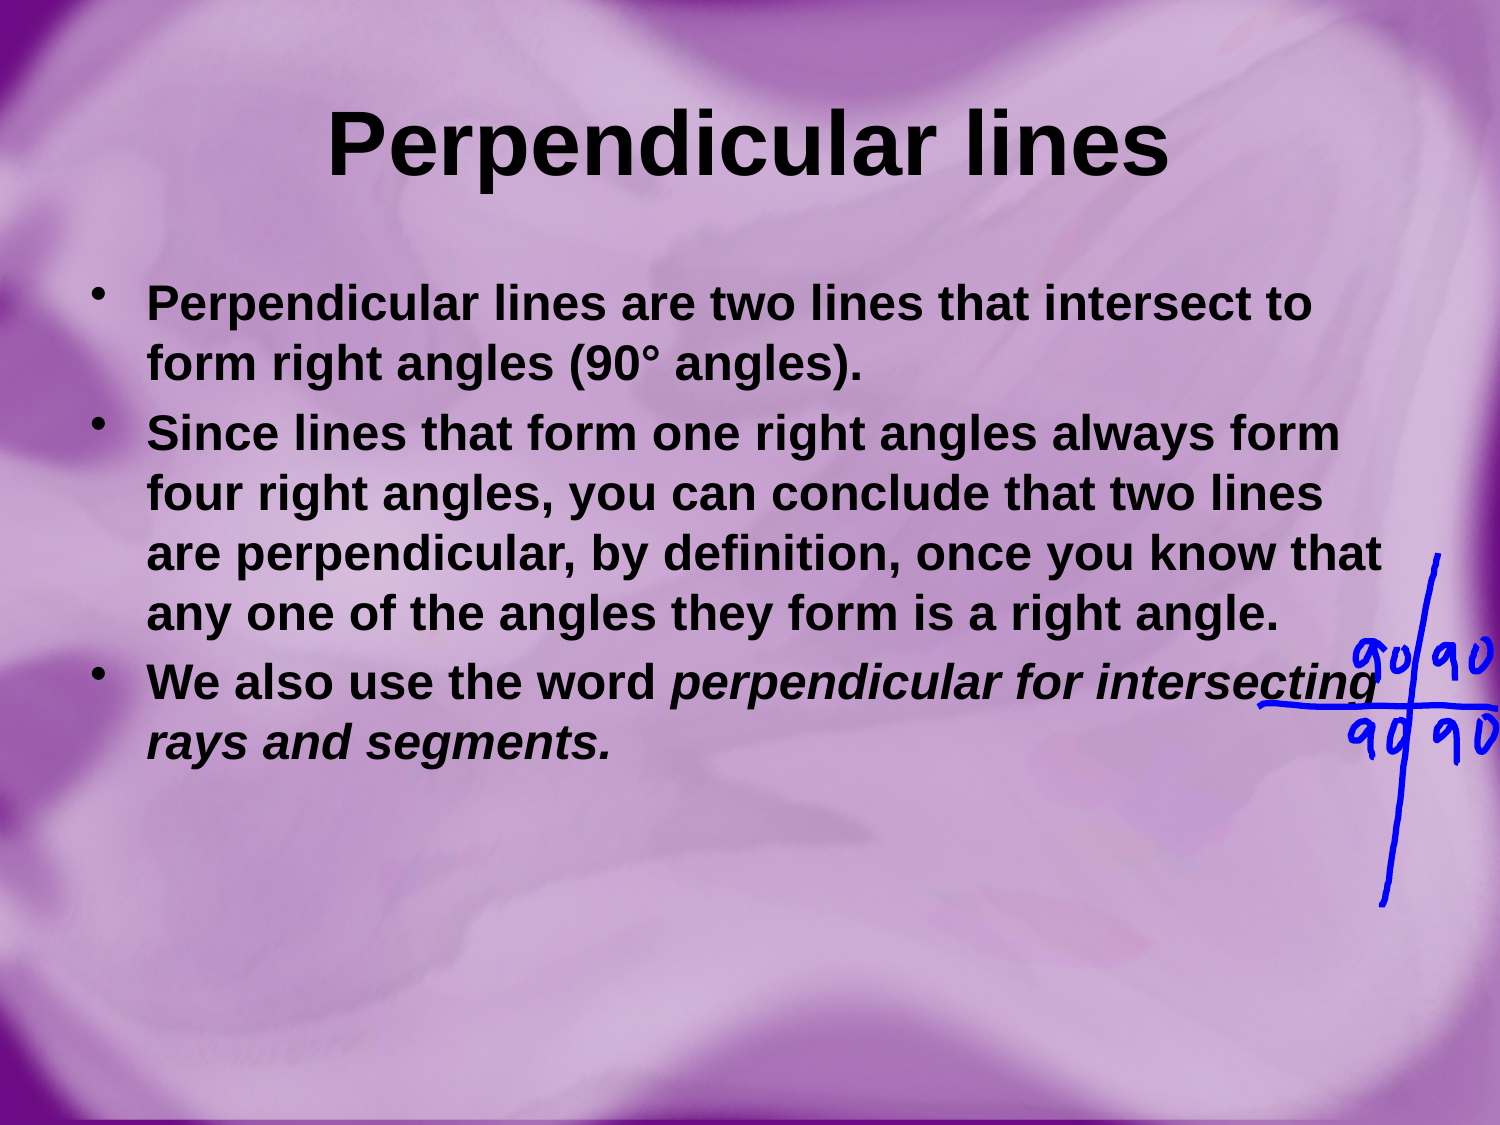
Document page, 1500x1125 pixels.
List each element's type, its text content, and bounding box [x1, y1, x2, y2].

text_box [1476, 715, 1497, 753]
text_box [1434, 644, 1456, 681]
text_box [1381, 708, 1414, 908]
picture [0, 0, 1500, 1125]
list Perpendicular lines are two lines that intersect to form right angles (90° angles). Since lines that form one right angles always form four right angles, you can conclude that two lines are perpendicular, by definition, once you know that any one of the angles they form is a right angle. We also use the word perpendicular for intersecting rays and segments. [74, 262, 1426, 1006]
text_box [1388, 718, 1407, 753]
text_box [1471, 638, 1492, 672]
text_box [1392, 646, 1409, 672]
text_box [1409, 552, 1439, 705]
text_box [1257, 702, 1499, 710]
text_box [1350, 720, 1375, 759]
title Perpendicular lines [74, 44, 1426, 233]
text_box [1435, 720, 1459, 764]
text_box [1354, 640, 1387, 682]
